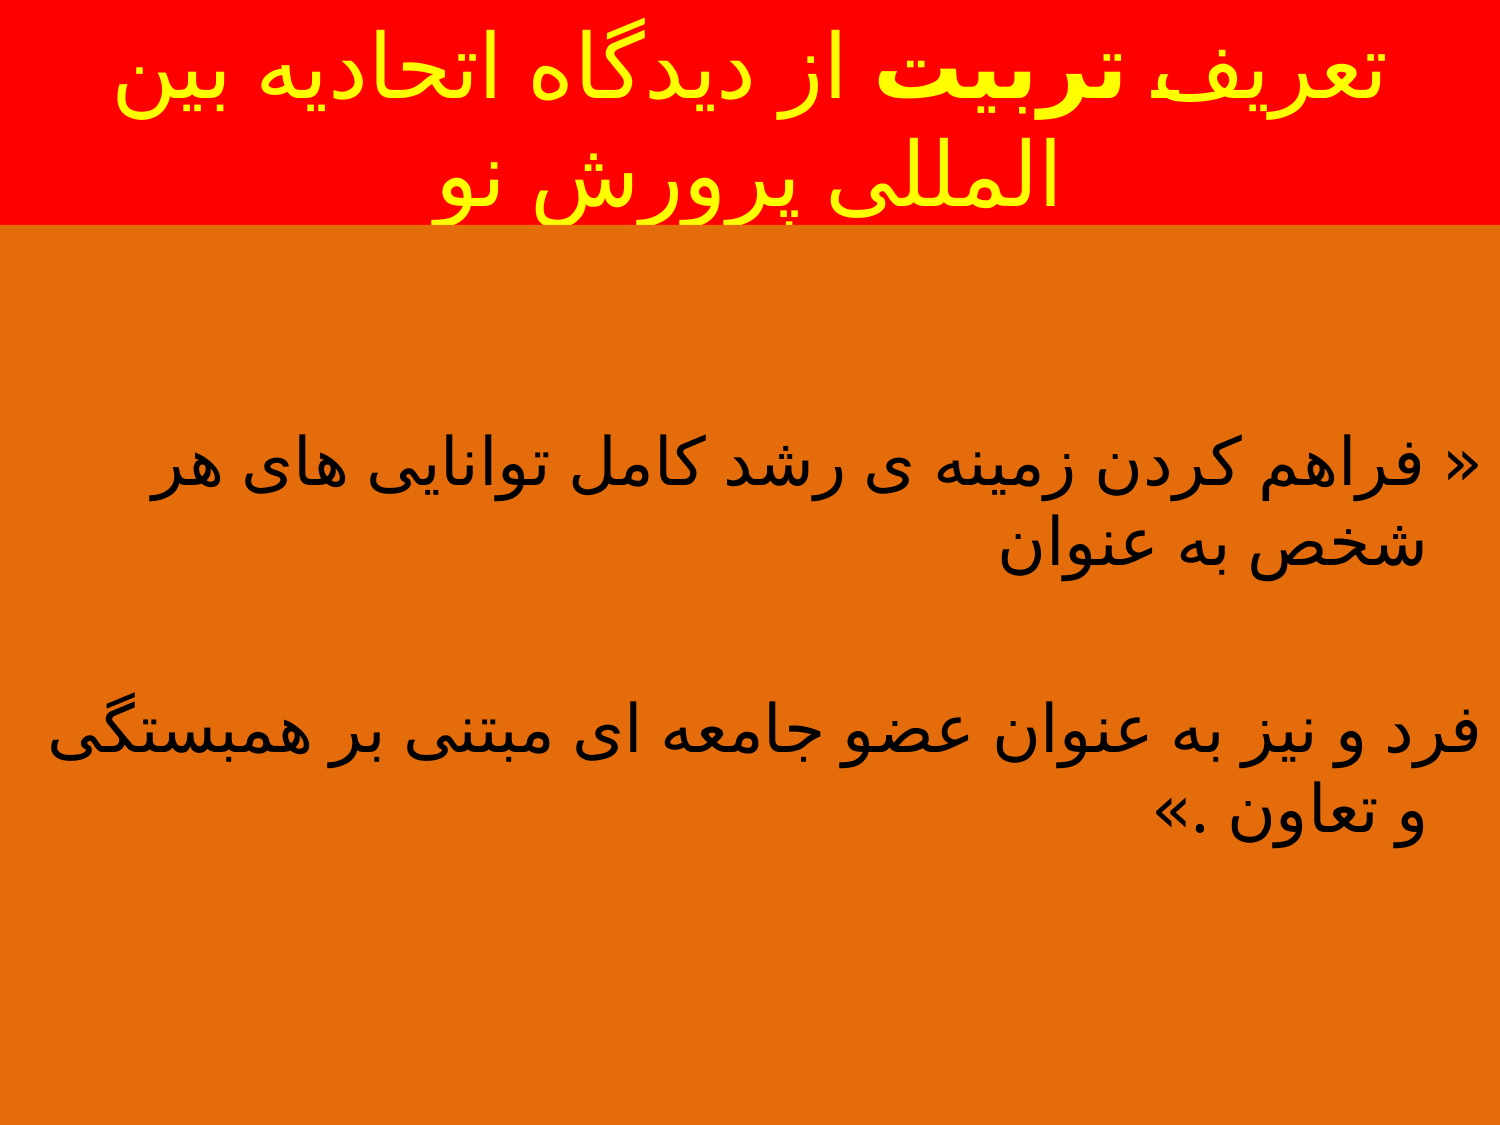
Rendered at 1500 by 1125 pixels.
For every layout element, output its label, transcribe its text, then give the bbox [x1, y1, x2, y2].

title تعریف تربیت از دیدگاه اتحادیه بین المللی پرورش نو [0, 0, 1500, 224]
list « فراهم کردن زمینه ی رشد کامل توانایی های هر شخص به عنوان فرد و نیز به عنوان عضو جامعه ای مبتنی بر همبستگی و تعاون .» [0, 224, 1500, 1125]
